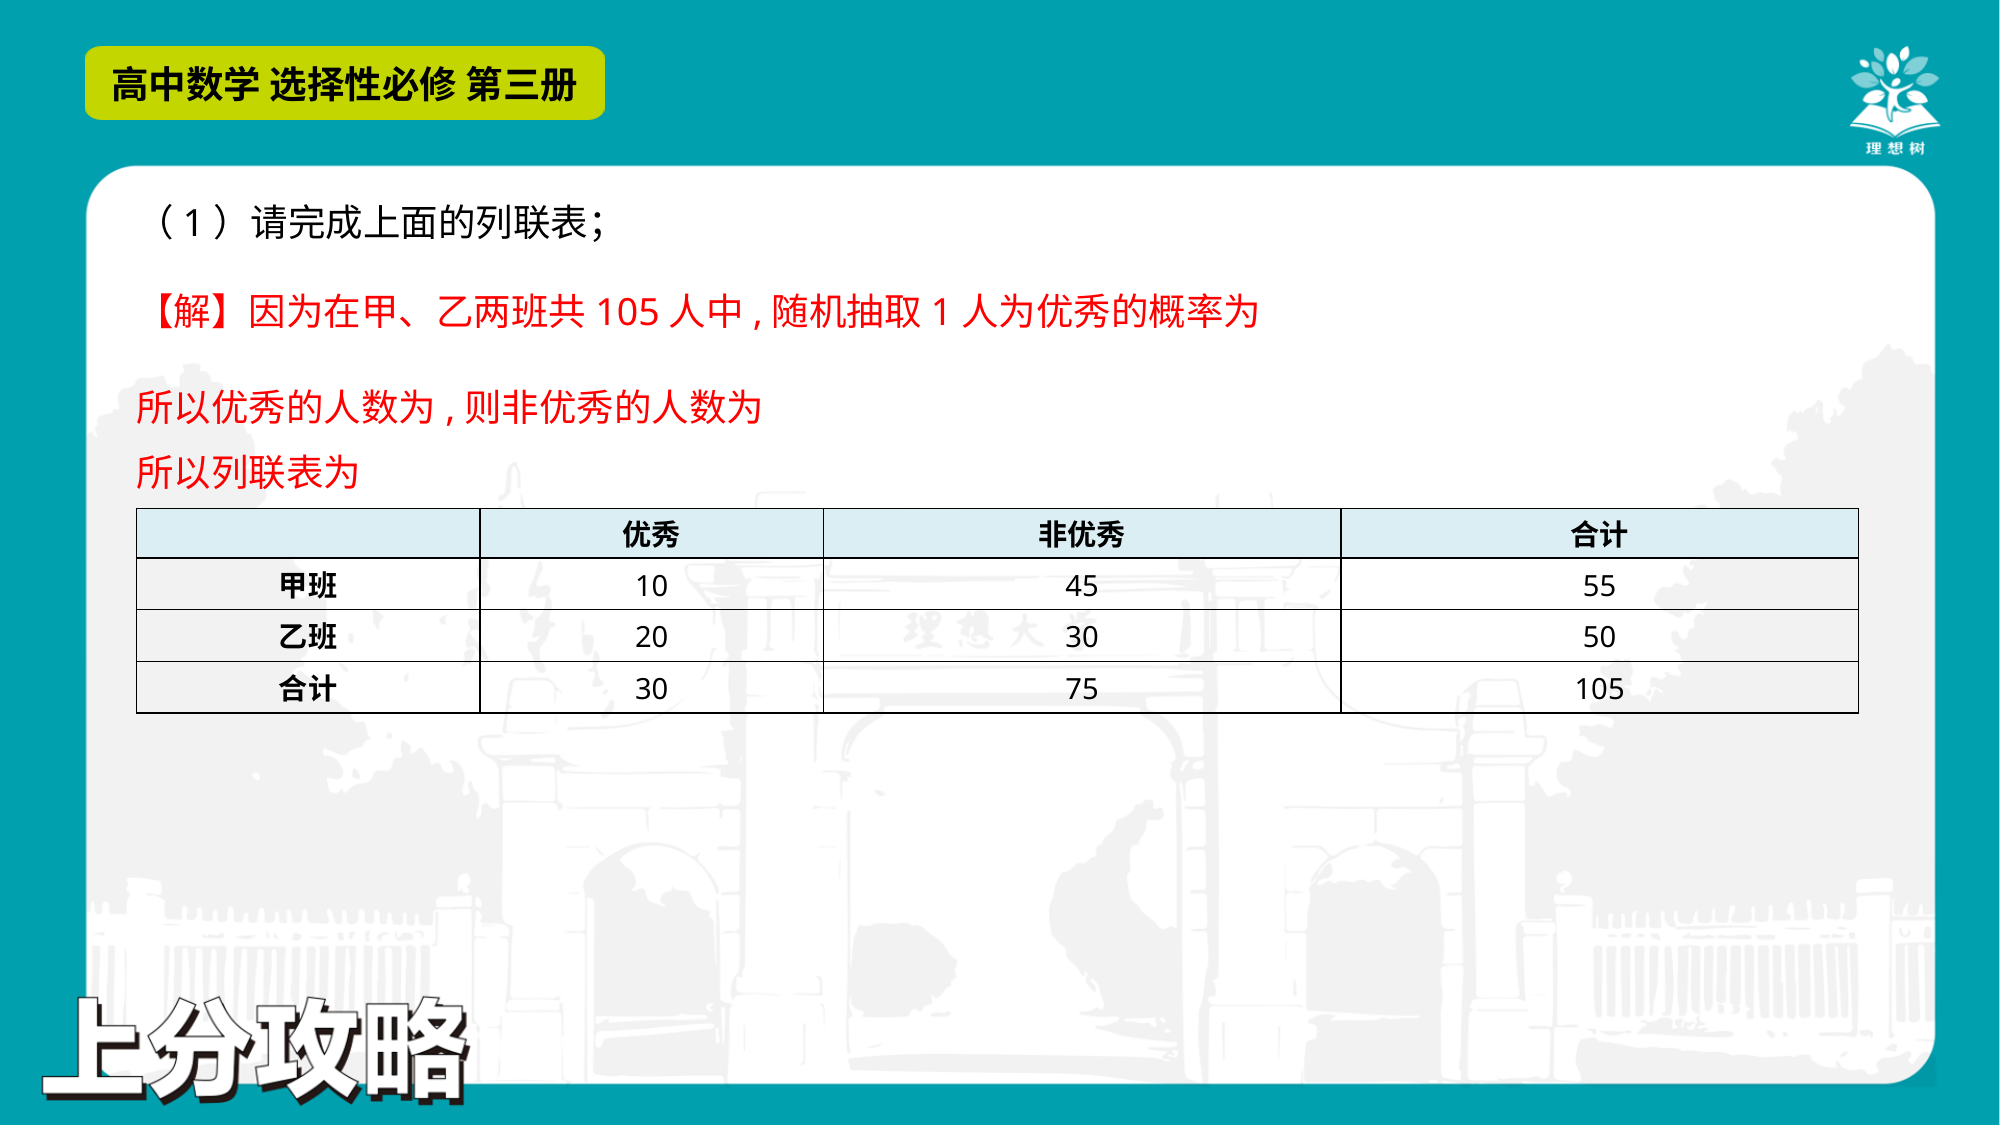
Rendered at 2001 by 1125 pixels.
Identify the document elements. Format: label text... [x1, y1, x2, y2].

table_cell 乙班 [137, 610, 479, 661]
table_cell 50 [1342, 610, 1858, 661]
picture [0, 0, 2000, 1125]
table_header 优秀 [481, 509, 823, 557]
table_cell 45 [824, 559, 1340, 609]
table_header [137, 509, 479, 557]
table_cell 合计 [137, 662, 479, 712]
table_header 合计 [1342, 509, 1858, 557]
table_cell 10 [481, 559, 823, 609]
text_box （1）请完成上面的列联表； [136, 177, 1865, 237]
table_cell 105 [1342, 662, 1858, 712]
table_cell 55 [1342, 559, 1858, 609]
table_cell 20 [481, 610, 823, 661]
table_cell 75 [824, 662, 1340, 712]
table_cell 30 [824, 610, 1340, 661]
table_header 非优秀 [824, 509, 1340, 557]
table_cell 甲班 [137, 559, 479, 609]
table_cell 30 [481, 662, 823, 712]
